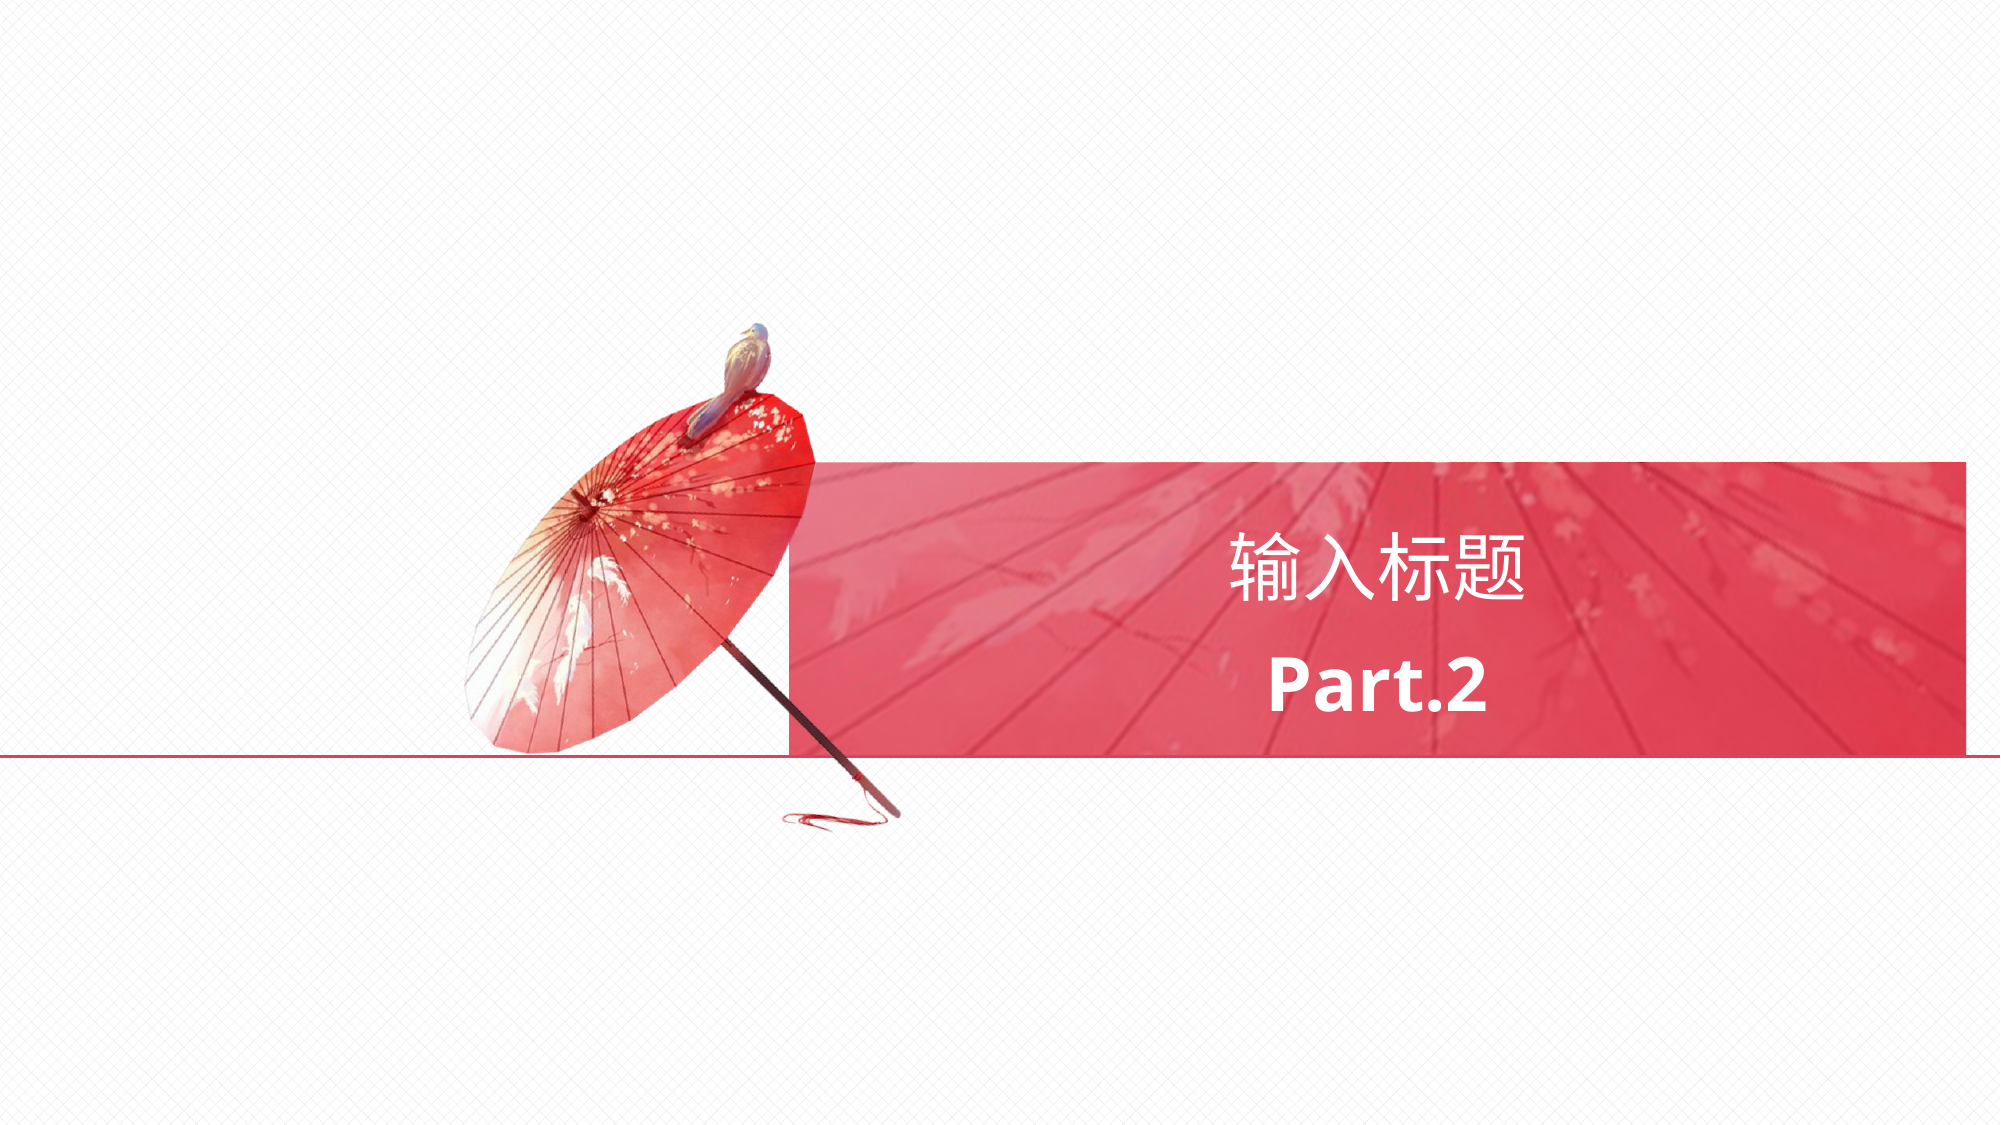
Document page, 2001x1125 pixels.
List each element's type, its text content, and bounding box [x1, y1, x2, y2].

text_box 输入标题 [964, 513, 1835, 619]
picture [406, 191, 1017, 898]
text_box Part.2 [1251, 628, 1505, 734]
text_box [964, 461, 1967, 755]
